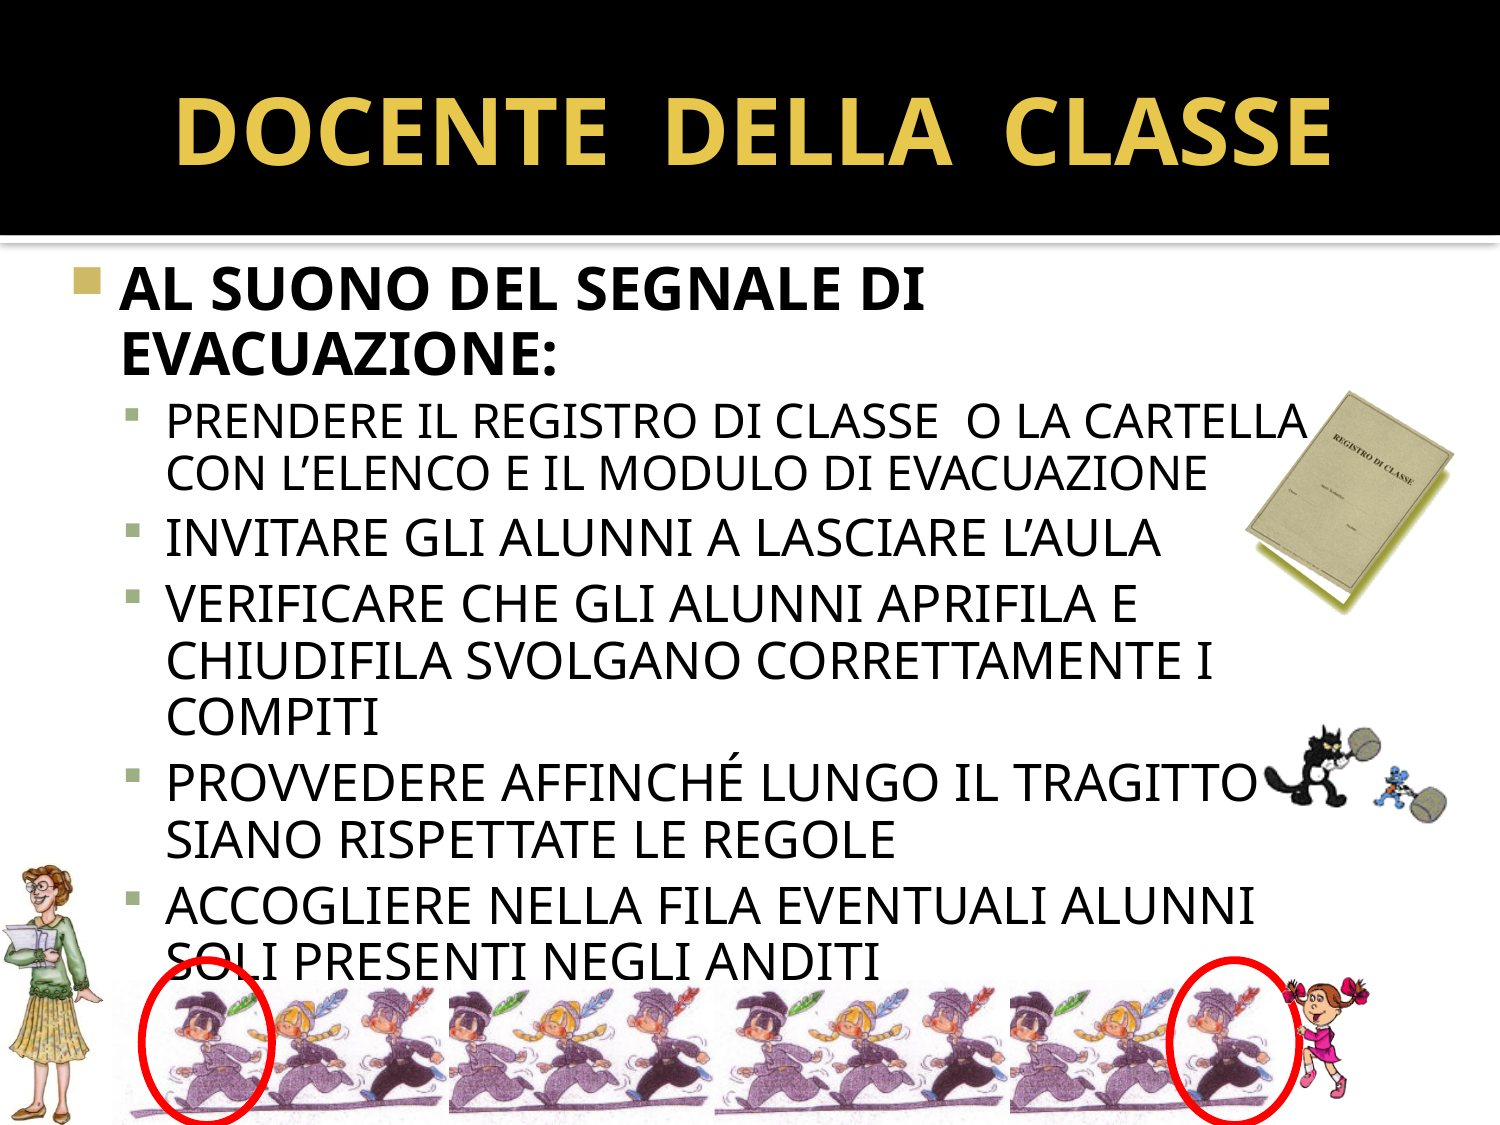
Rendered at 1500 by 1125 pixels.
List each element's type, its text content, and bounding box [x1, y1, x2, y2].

list AL SUONO DEL SEGNALE DI EVACUAZIONE: PRENDERE IL REGISTRO DI CLASSE O LA CARTELLA CON L’ELENCO E IL MODULO DI EVACUAZIONE INVITARE GLI ALUNNI A LASCIARE L’AULA VERIFICARE CHE GLI ALUNNI APRIFILA E CHIUDIFILA SVOLGANO CORRETTAMENTE I COMPITI PROVVEDERE AFFINCHÉ LUNGO IL TRAGITTO SIANO RISPETTATE LE REGOLE ACCOGLIERE NELLA FILA EVENTUALI ALUNNI SOLI PRESENTI NEGLI ANDITI [41, 243, 1392, 1003]
picture [112, 976, 1370, 1125]
picture [0, 863, 104, 1125]
title DOCENTE DELLA CLASSE [75, 25, 1425, 231]
picture [1257, 668, 1477, 833]
text_box [160, 956, 253, 978]
text_box [1188, 956, 1278, 978]
picture [1238, 381, 1465, 622]
